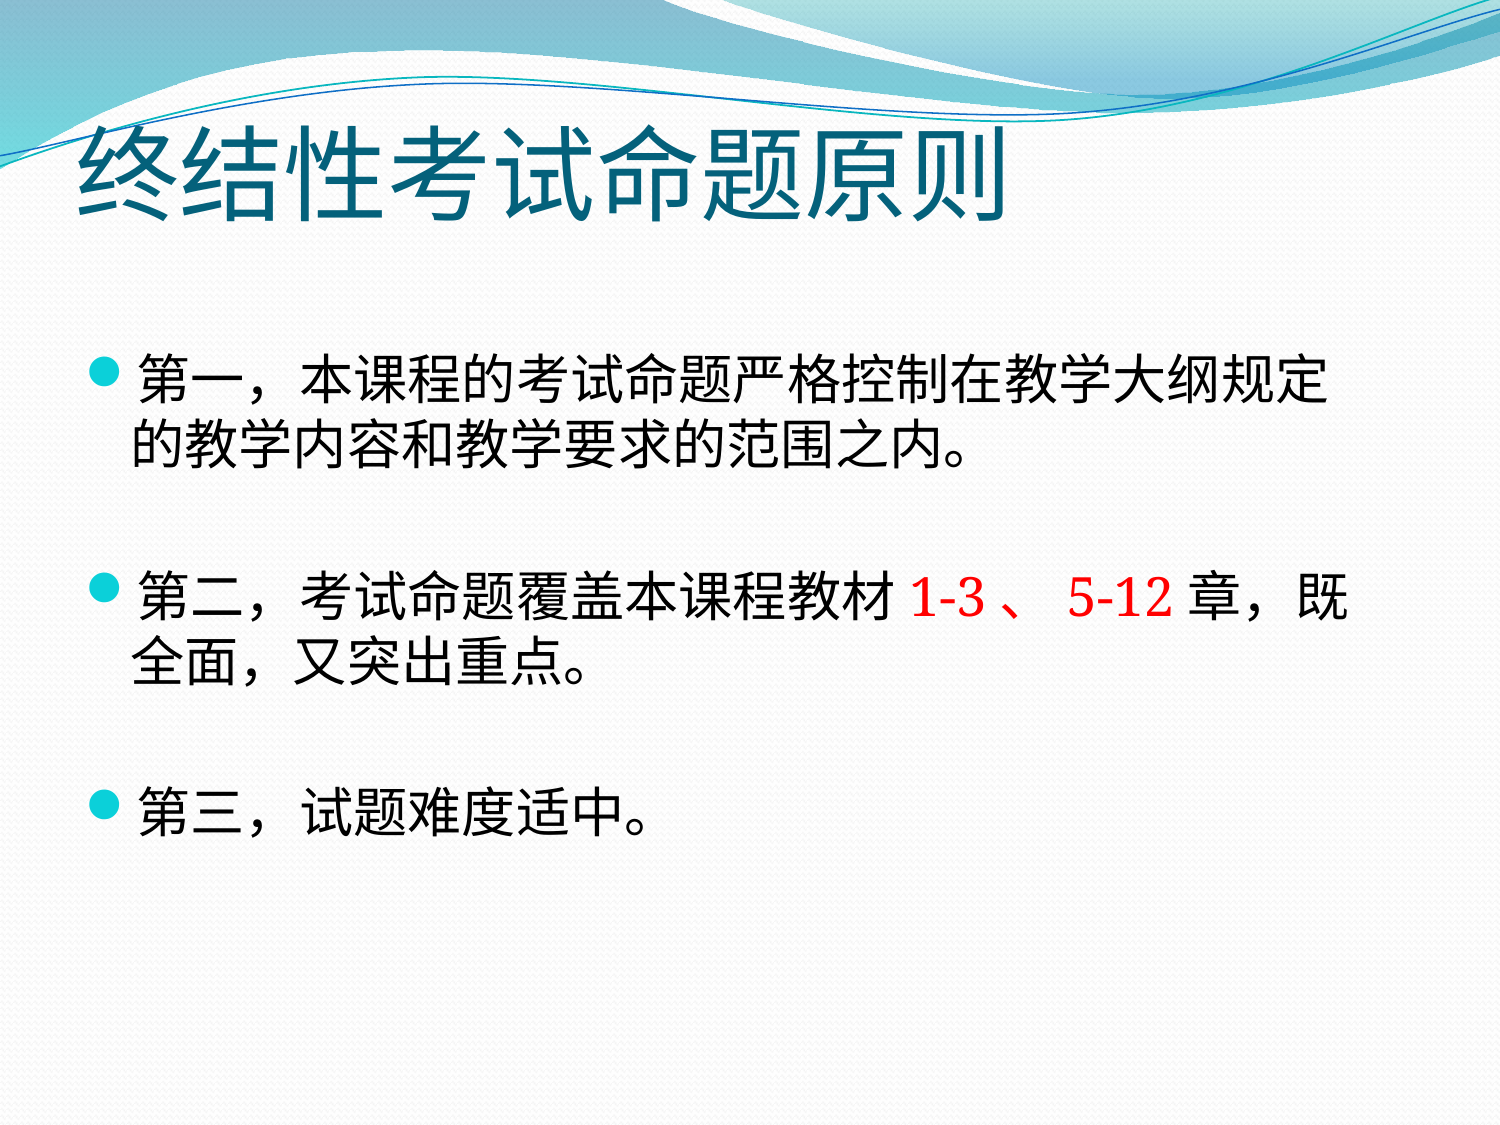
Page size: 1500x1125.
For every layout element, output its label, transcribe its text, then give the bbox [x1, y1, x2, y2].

title 终结性考试命题原则 [75, 46, 1425, 235]
list 第一，本课程的考试命题严格控制在教学大纲规定的教学内容和教学要求的范围之内。 第二，考试命题覆盖本课程教材1-3、5-12章，既全面，又突出重点。 第三，试题难度适中。 [70, 338, 1384, 1095]
